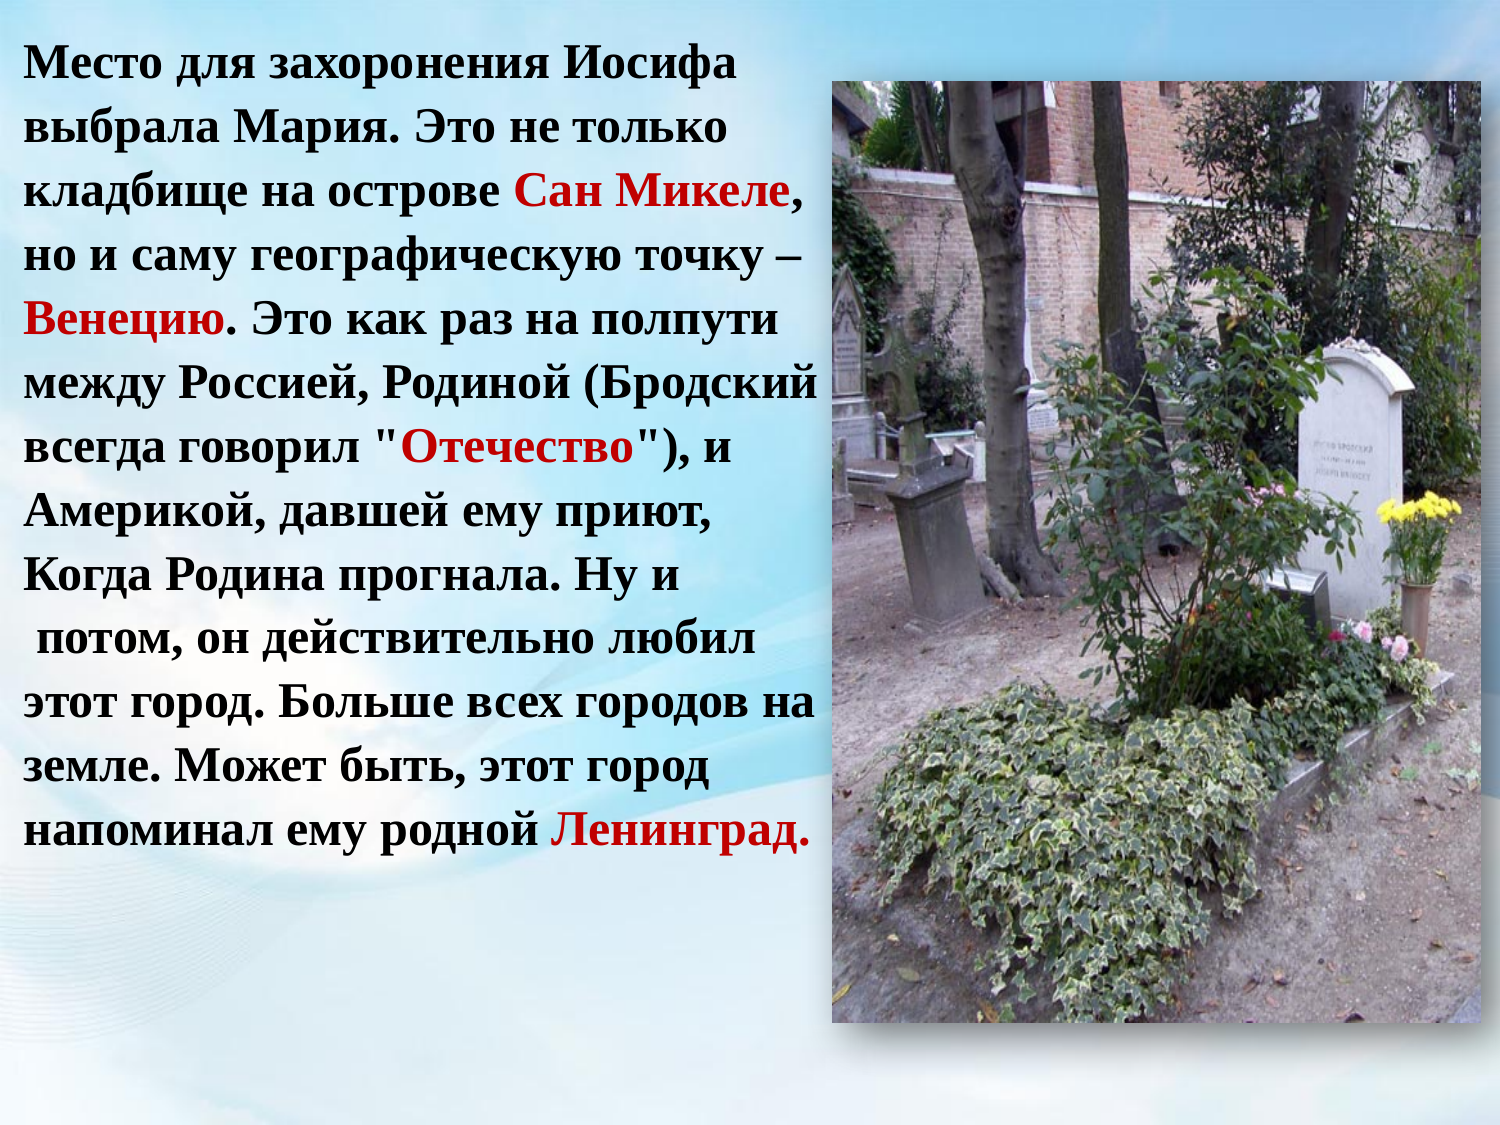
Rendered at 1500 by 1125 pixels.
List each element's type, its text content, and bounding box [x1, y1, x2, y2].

picture [0, 0, 1500, 1125]
list Место для захоронения Иосифа выбрала Мария. Это не только кладбище на острове Сан Микеле, но и саму географическую точку – Венецию. Это как раз на полпути между Россией, Родиной (Бродский всегда говорил "Отечество"), и Америкой, давшей ему приют, Когда Родина прогнала. Ну и потом, он действительно любил этот город. Больше всех городов на земле. Может быть, этот город напоминал ему родной Ленинград. [23, 34, 844, 957]
